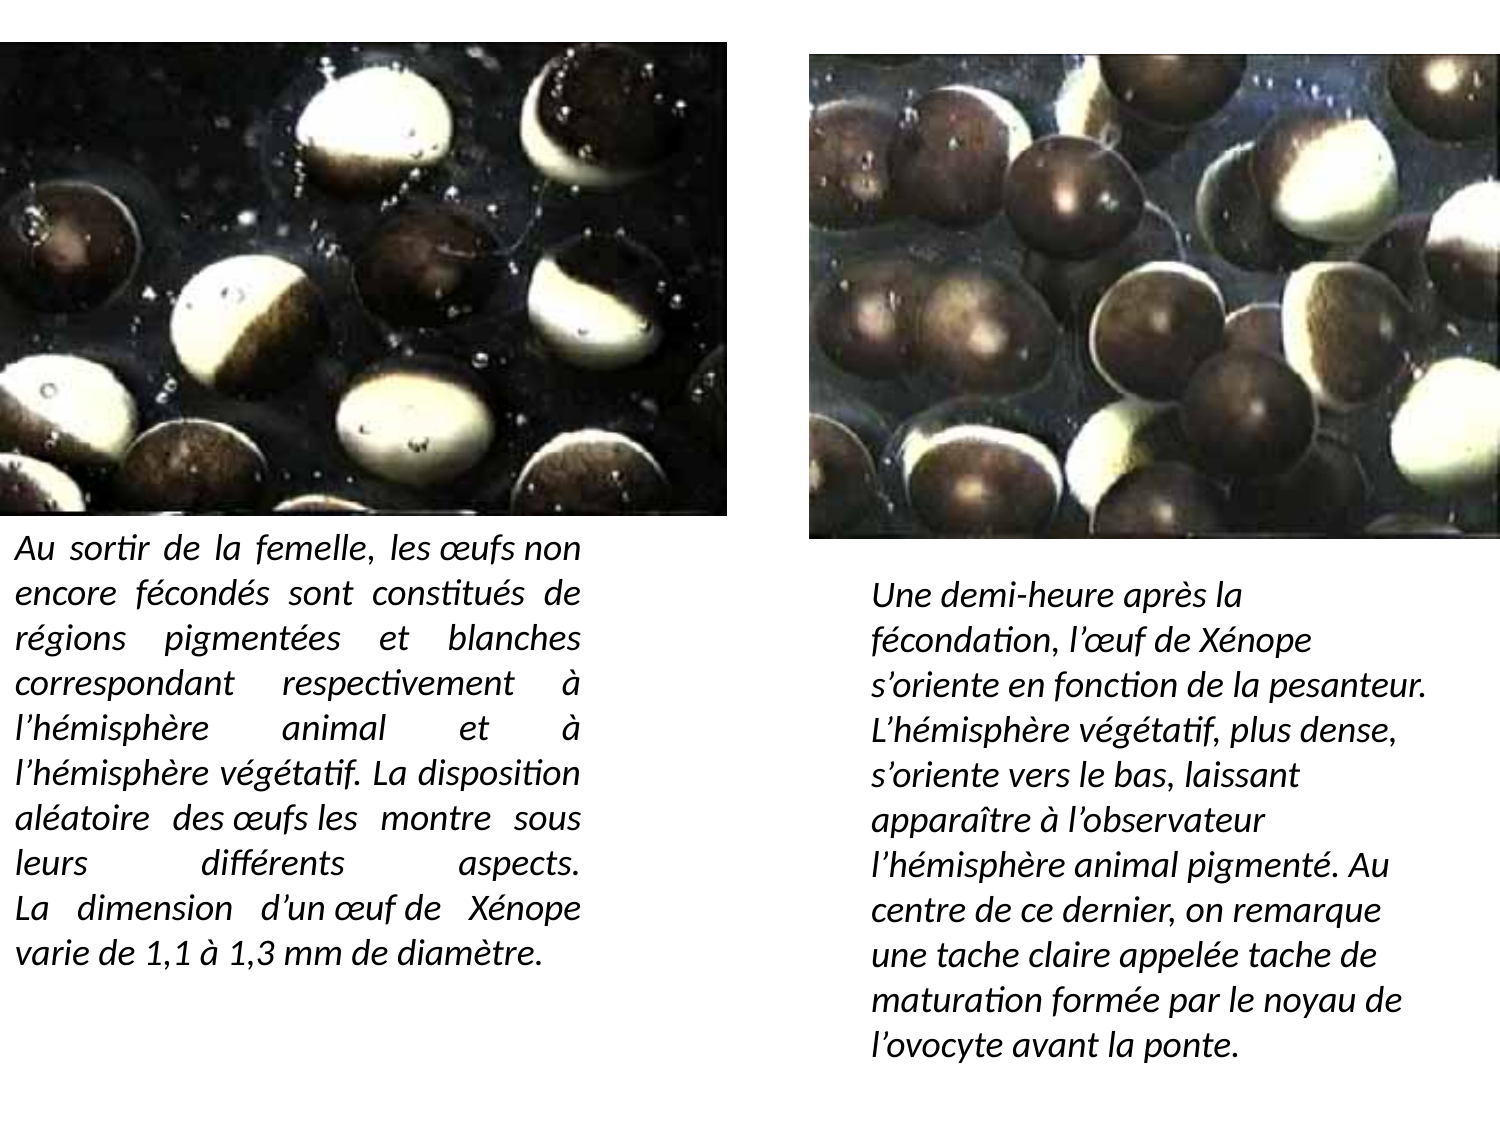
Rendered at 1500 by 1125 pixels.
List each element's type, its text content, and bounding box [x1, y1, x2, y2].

picture [808, 54, 1500, 539]
text_box Au sortir de la femelle, les œufs non encore fécondés sont constitués de régions pigmentées et blanches correspondant respectivement à l’hémisphère animal et à l’hémisphère végétatif. La disposition aléatoire des œufs les montre sous leurs différents aspects. La dimension d’un œuf de Xénope varie de 1,1 à 1,3 mm de diamètre. [0, 523, 597, 981]
picture [0, 42, 727, 516]
text_box Une demi-heure après la fécondation, l’œuf de Xénope s’oriente en fonction de la pesanteur. L’hémisphère végétatif, plus dense, s’oriente vers le bas, laissant apparaître à l’observateur l’hémisphère animal pigmenté. Au centre de ce dernier, on remarque une tache claire appelée tache de maturation formée par le noyau de l’ovocyte avant la ponte. [856, 562, 1447, 1125]
